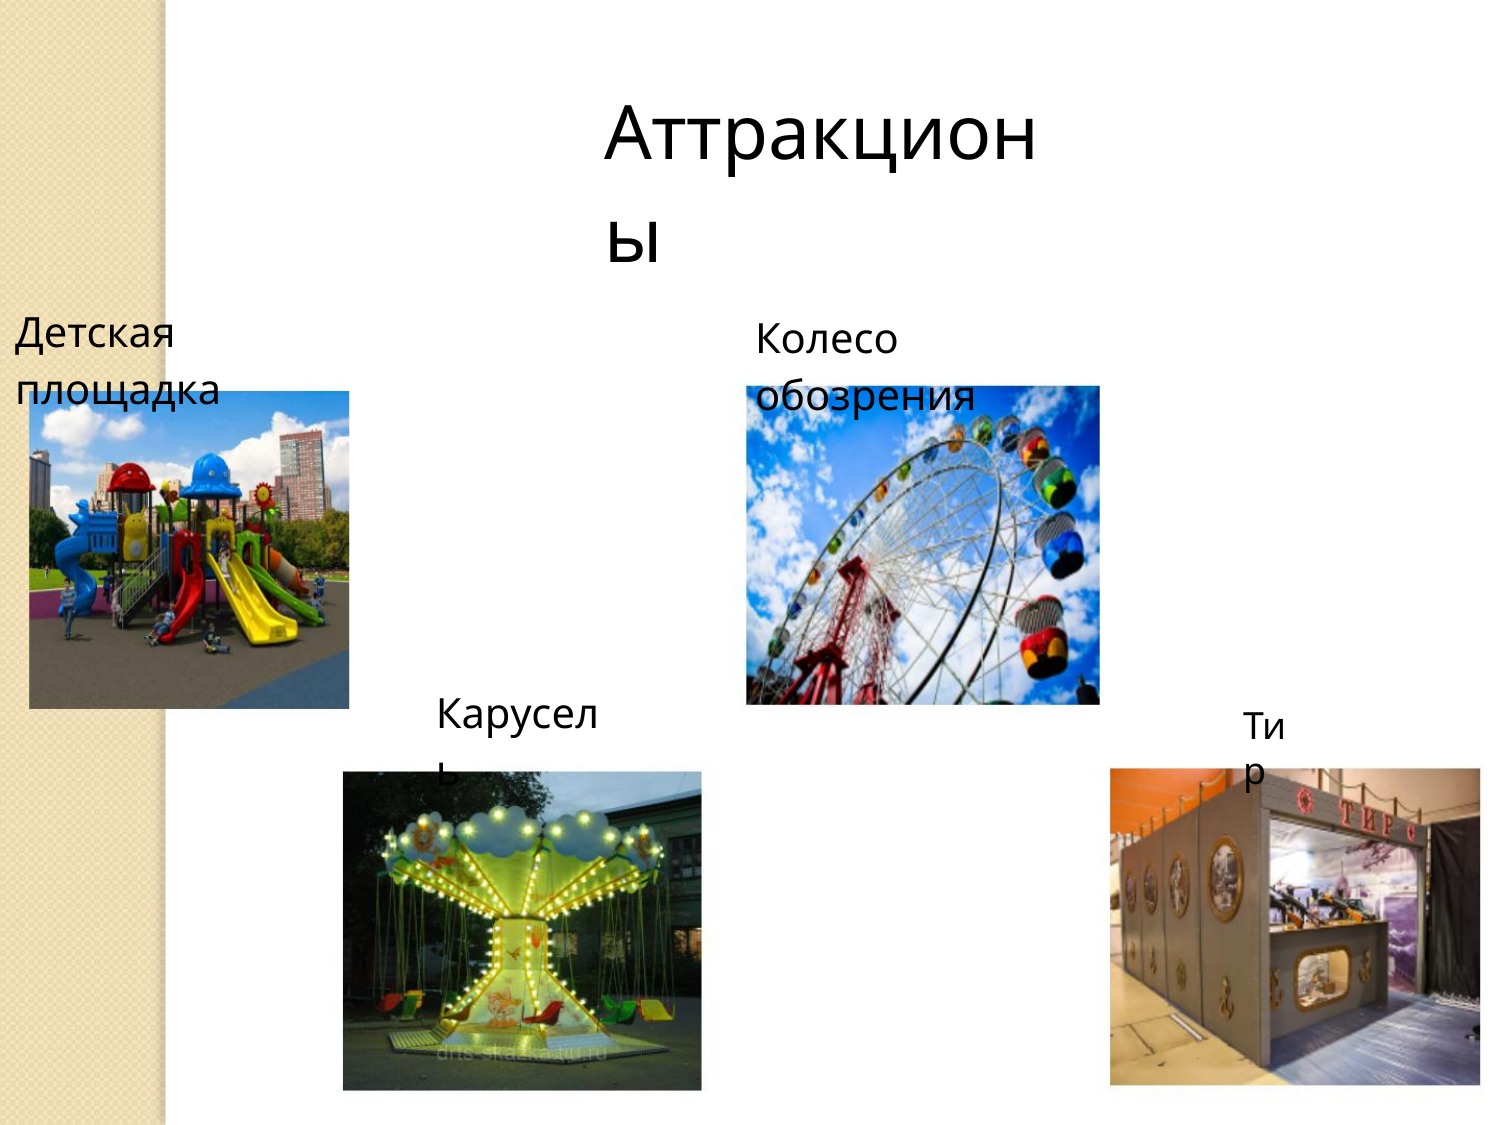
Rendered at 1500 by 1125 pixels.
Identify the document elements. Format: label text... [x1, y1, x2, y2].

text_box Аттракционы [604, 71, 1062, 278]
text_box Ти р [1243, 695, 1311, 793]
text_box Колесо обозрения [755, 304, 1109, 419]
text_box [0, 0, 1500, 1125]
text_box Карусель [435, 679, 619, 794]
text_box Детская площадка [14, 298, 370, 413]
